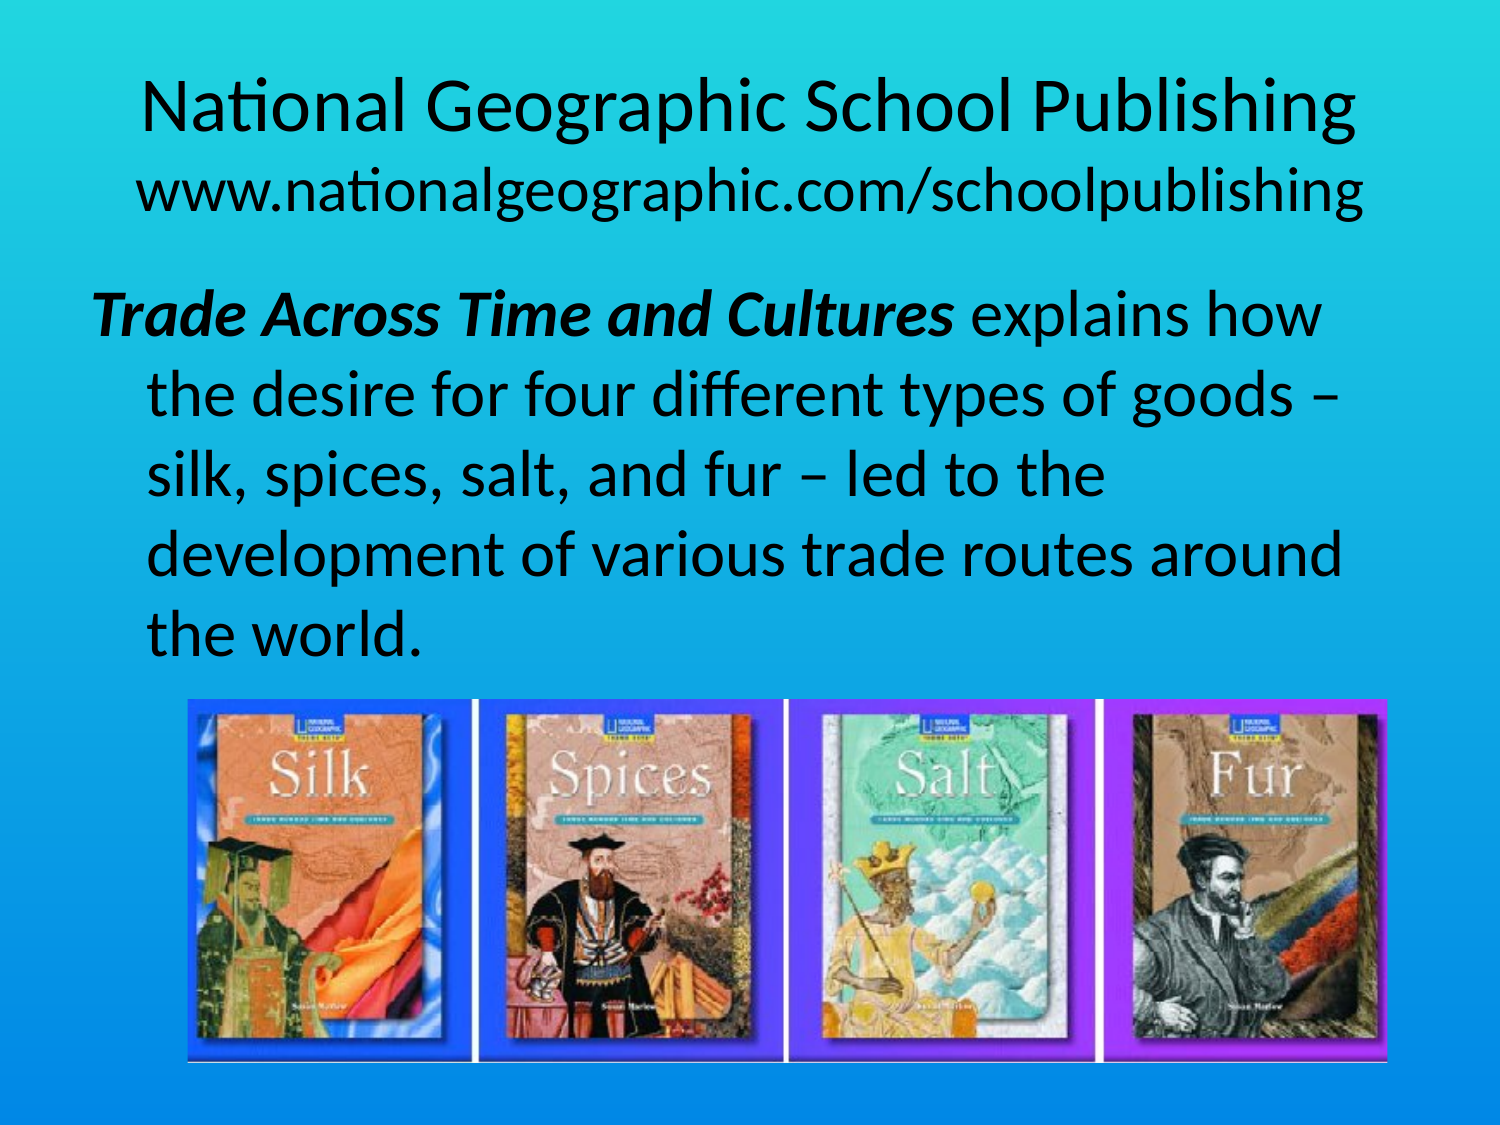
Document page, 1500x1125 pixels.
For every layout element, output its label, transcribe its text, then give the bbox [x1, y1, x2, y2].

picture [187, 700, 1388, 1063]
list Trade Across Time and Cultures explains how the desire for four different types of goods – silk, spices, salt, and fur – led to the development of various trade routes around the world. [75, 262, 1425, 1005]
title National Geographic School Publishing www.nationalgeographic.com/schoolpublishing [75, 45, 1425, 233]
